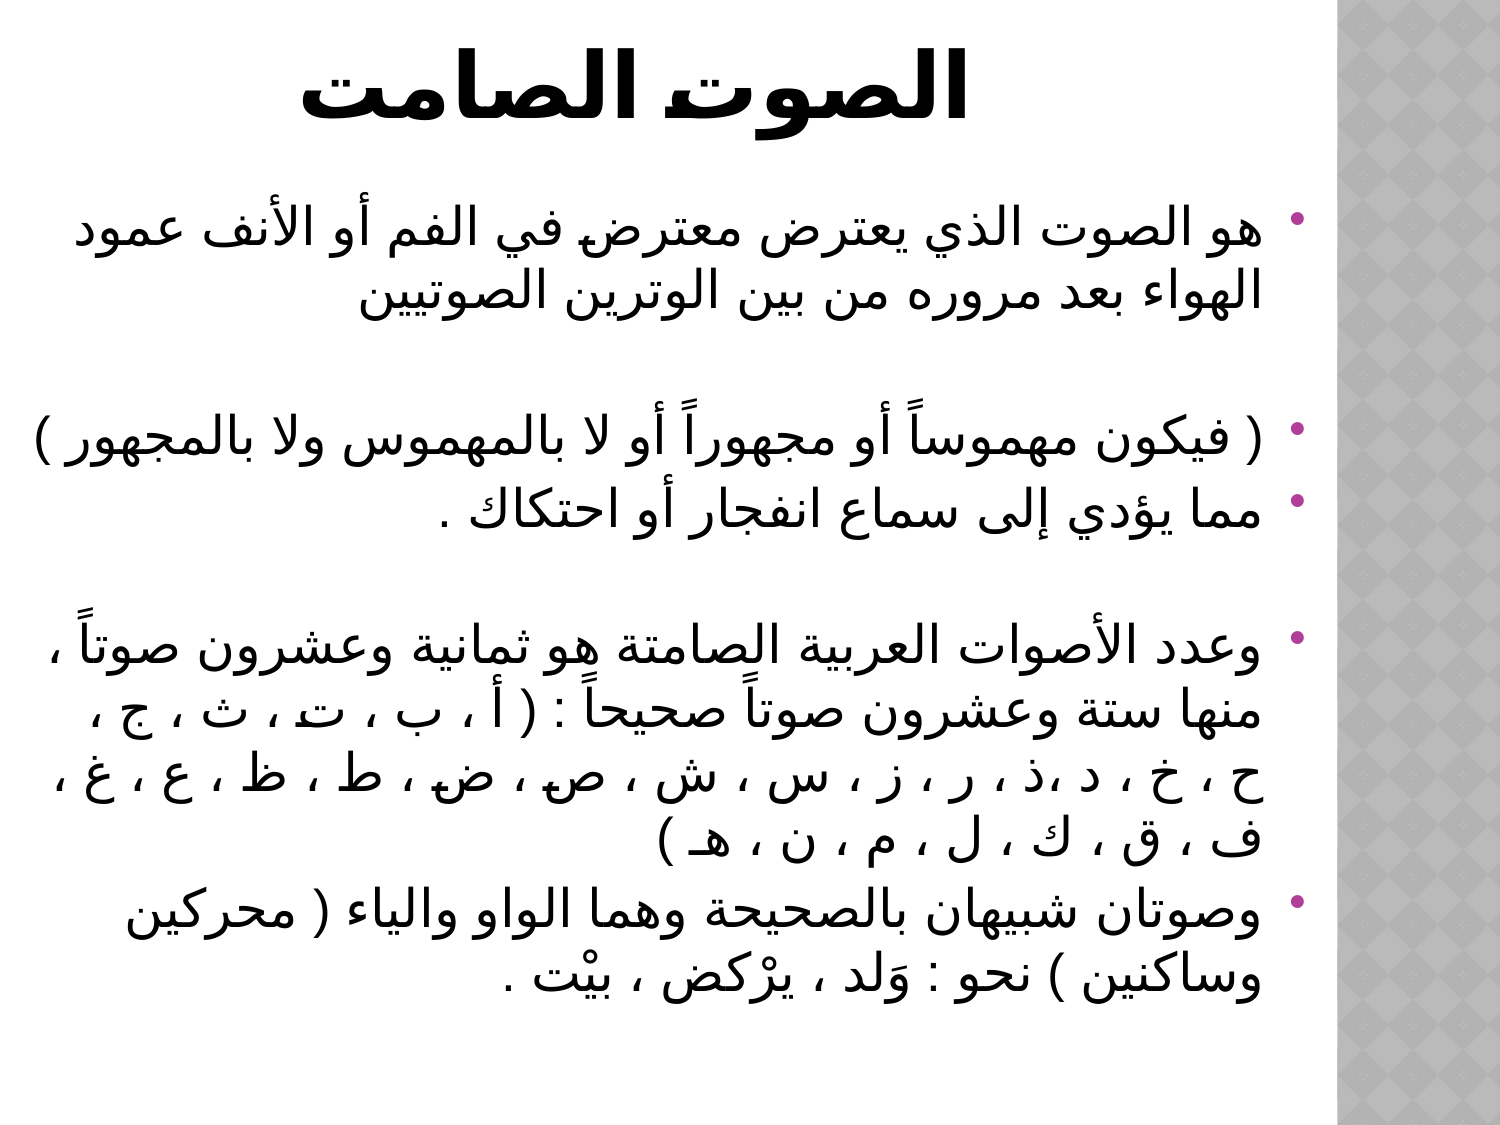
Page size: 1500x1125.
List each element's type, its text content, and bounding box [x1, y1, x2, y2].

list هو الصوت الذي يعترض معترض في الفم أو الأنف عمود الهواء بعد مروره من بين الوترين الصوتيين ( فيكون مهموساً أو مجهوراً أو لا بالمهموس ولا بالمجهور ) مما يؤدي إلى سماع انفجار أو احتكاك . وعدد الأصوات العربية الصامتة هو ثمانية وعشرون صوتاً ، منها ستة وعشرون صوتاً صحيحاً : ( أ ، ب ، ت ، ث ، ج ، ح ، خ ، د ،ذ ، ر ، ز ، س ، ش ، ص ، ض ، ط ، ظ ، ع ، غ ، ف ، ق ، ك ، ل ، م ، ن ، هـ ) وصوتان شبيهان بالصحيحة وهما الواو والياء ( محركين وساكنين ) نحو : وَلد ، يرْكض ، بيْت . [0, 184, 1317, 1125]
title الصوت الصامت [289, 0, 1027, 138]
